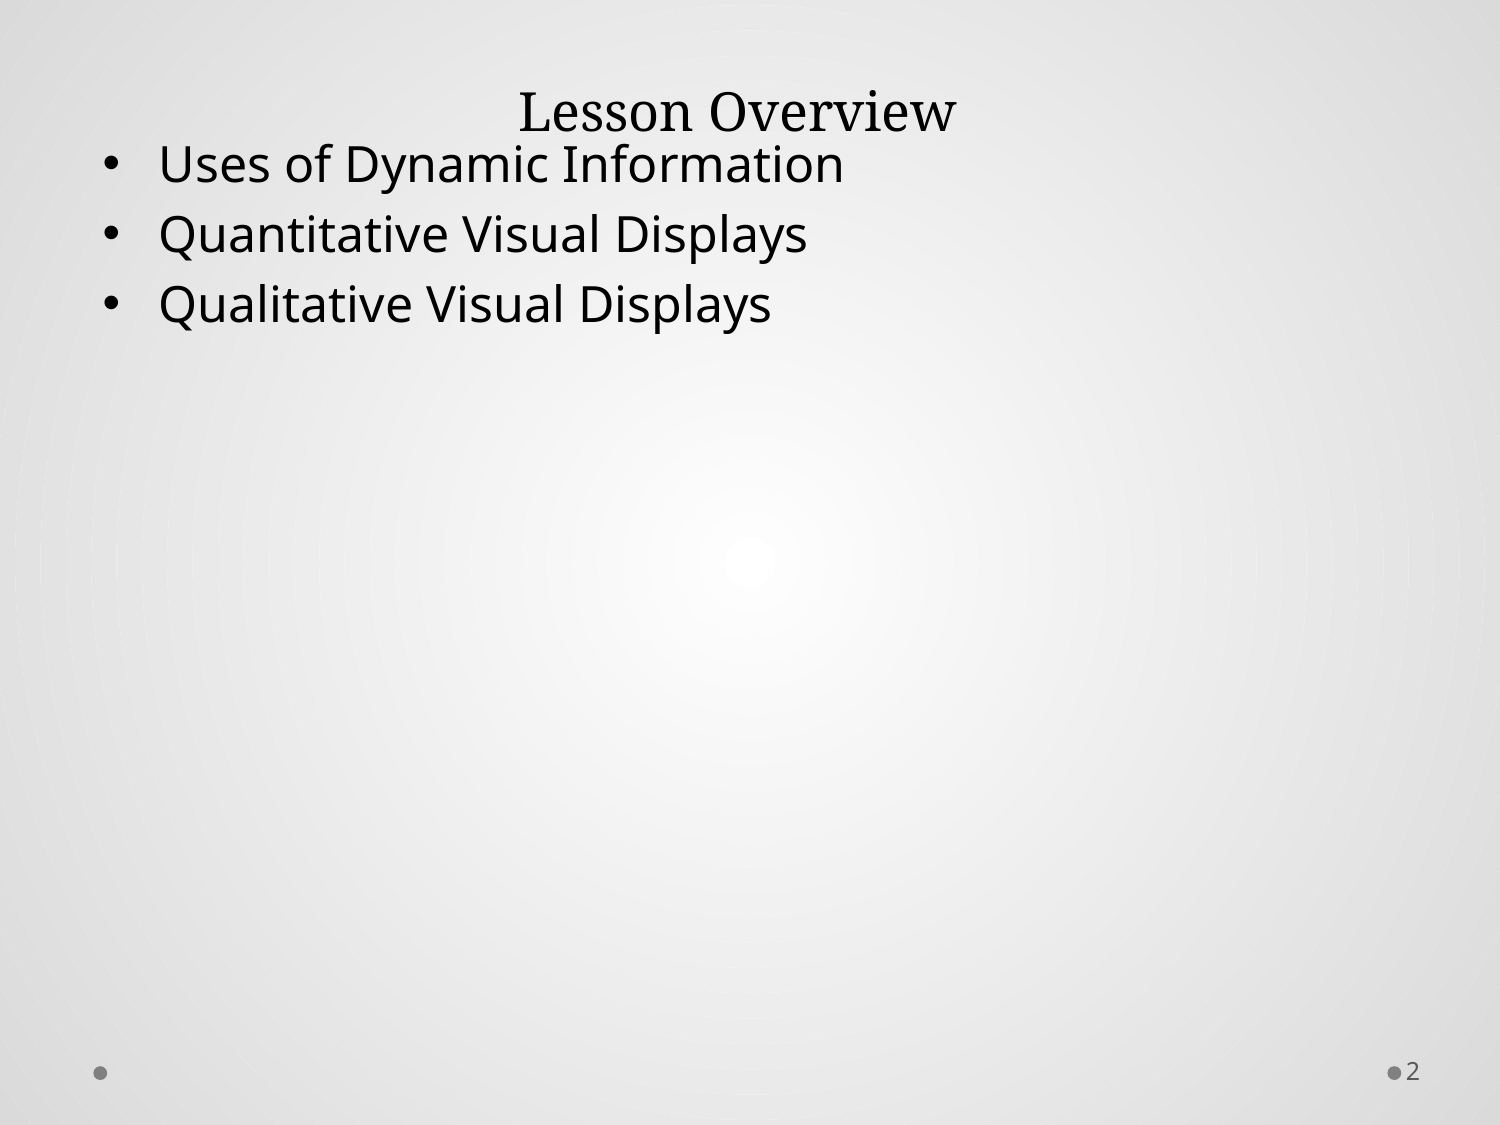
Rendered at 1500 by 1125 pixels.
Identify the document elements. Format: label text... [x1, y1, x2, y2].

list Uses of Dynamic Information Quantitative Visual Displays Qualitative Visual Displays [87, 125, 1438, 1100]
title Lesson Overview [62, 50, 1413, 150]
slide_number 2 [1401, 1042, 1494, 1103]
